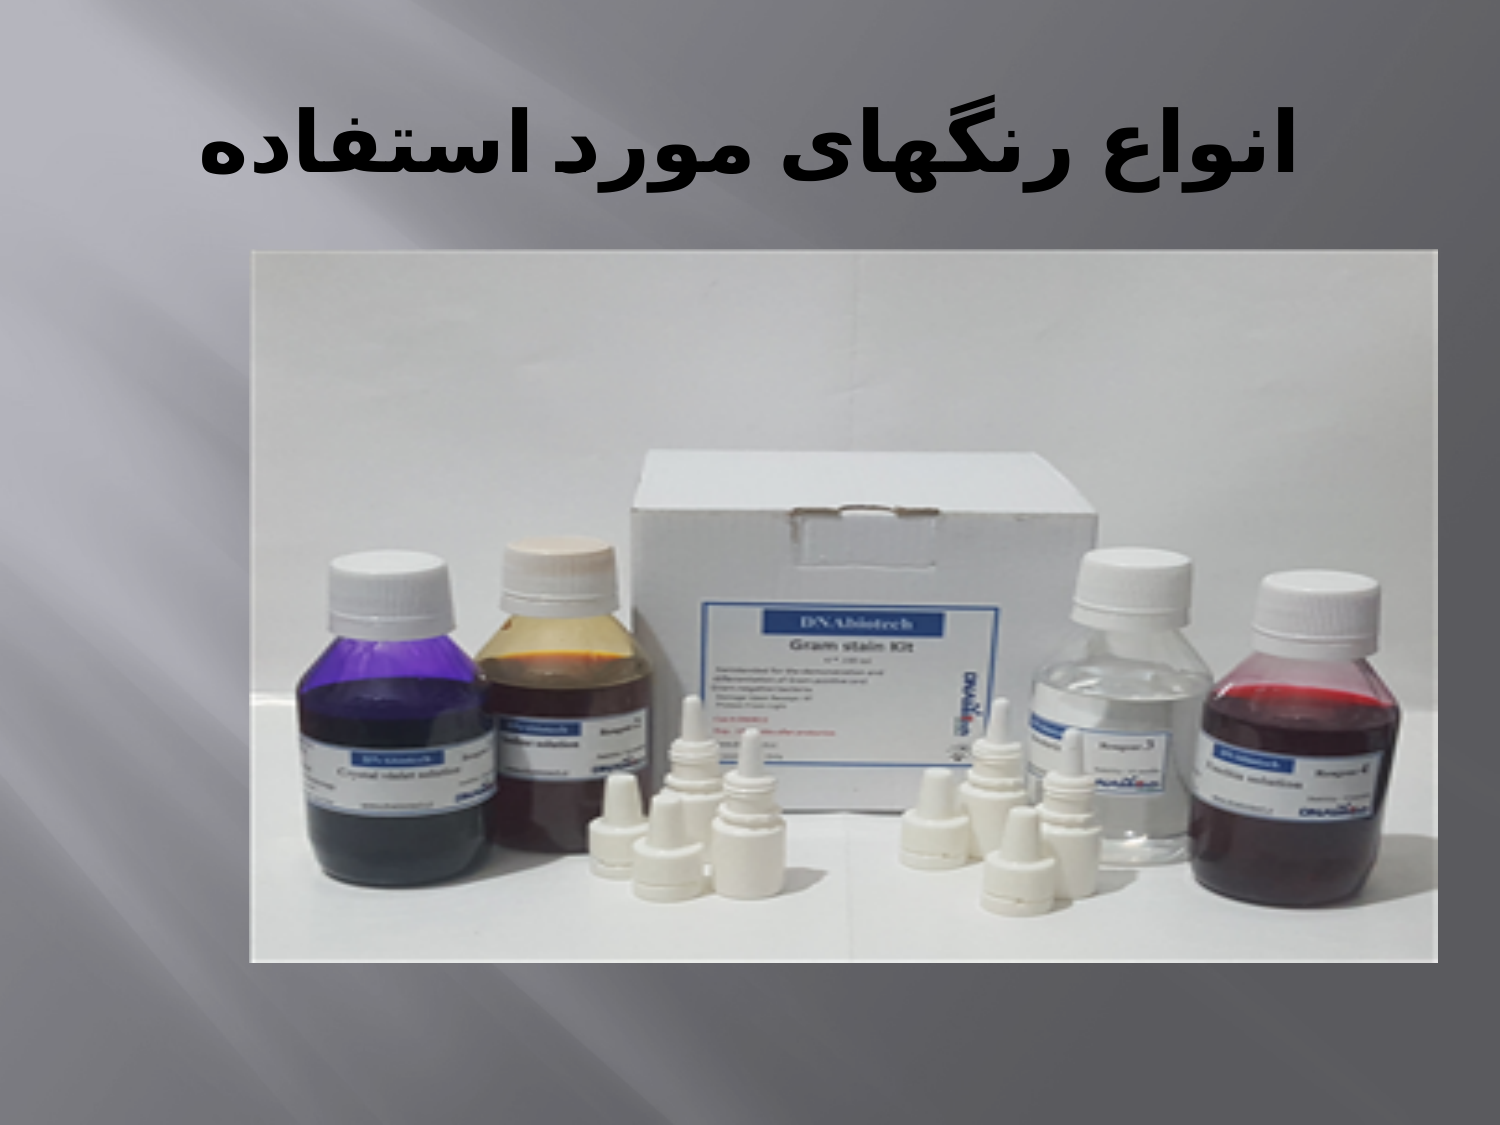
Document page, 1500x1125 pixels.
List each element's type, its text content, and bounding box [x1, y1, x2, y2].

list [249, 249, 1438, 963]
title انواع رنگهای مورد استفاده [75, 45, 1425, 233]
